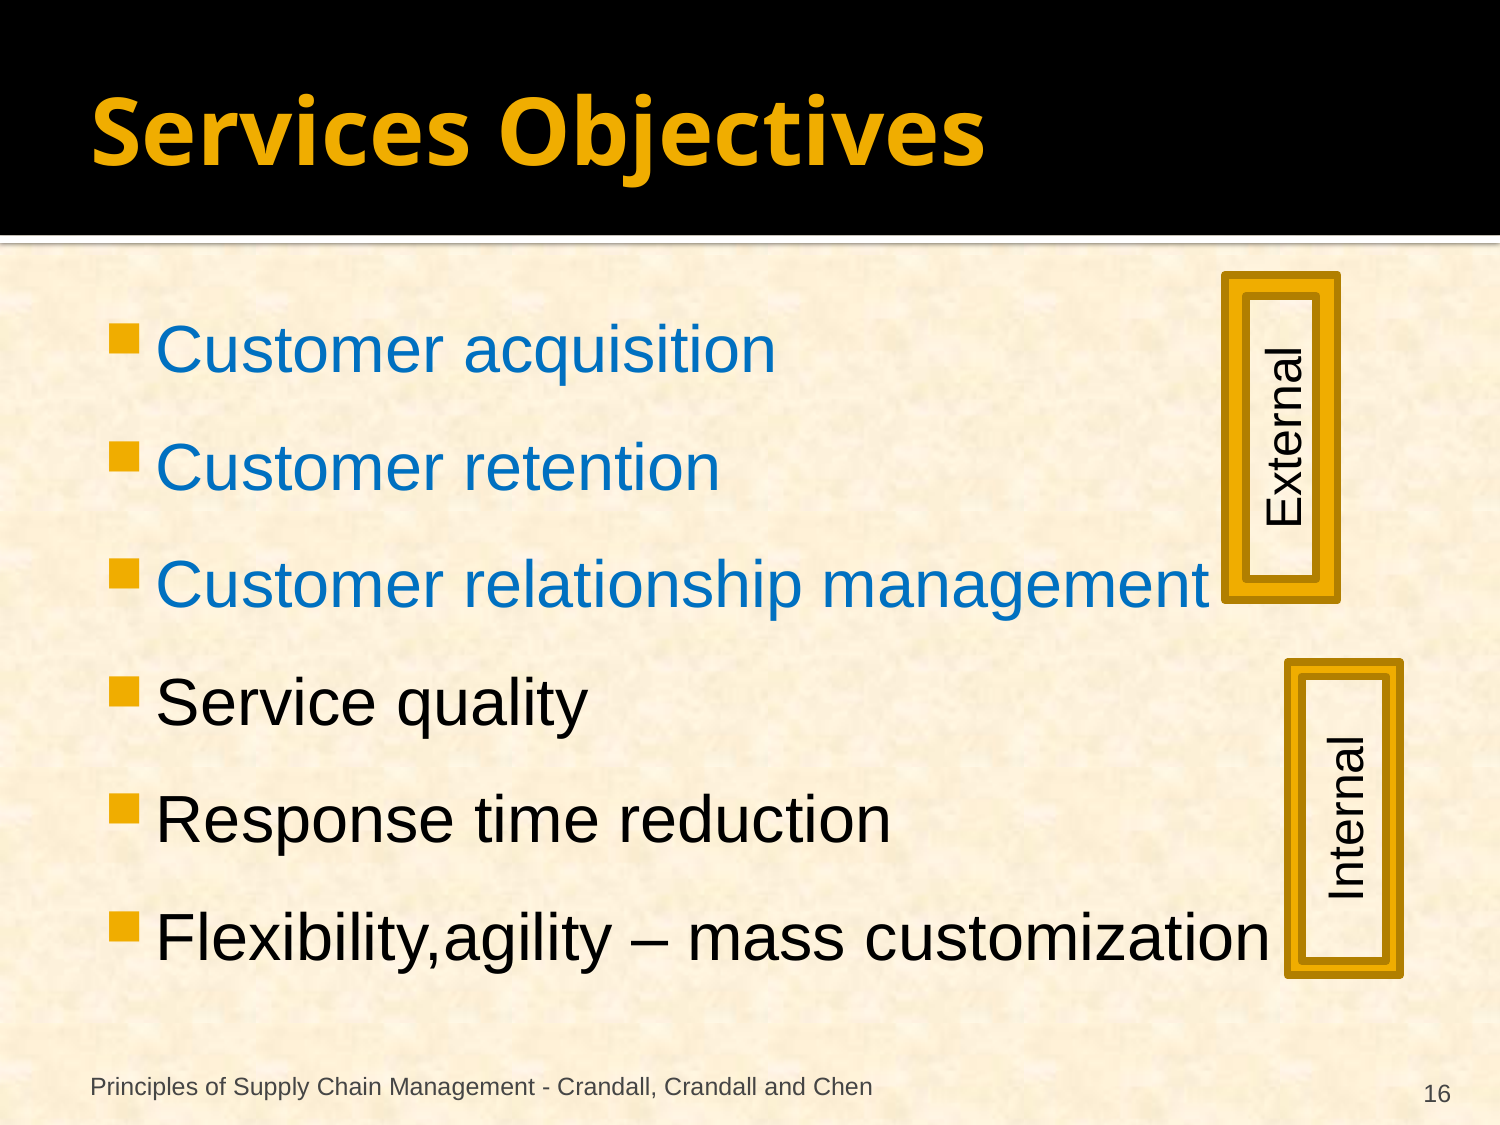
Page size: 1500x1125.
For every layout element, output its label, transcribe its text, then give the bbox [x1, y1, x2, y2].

slide_number 16 [1345, 1062, 1467, 1108]
picture [0, 243, 1500, 1125]
title Services Objectives [75, 25, 1425, 231]
footer Principles of Supply Chain Management - Crandall, Crandall and Chen [75, 1062, 975, 1100]
list Customer acquisition Customer retention Customer relationship management Service quality Response time reduction Flexibility,agility – mass customization [75, 291, 1425, 1050]
text_box External [1221, 271, 1341, 604]
text_box Internal [1284, 658, 1404, 979]
